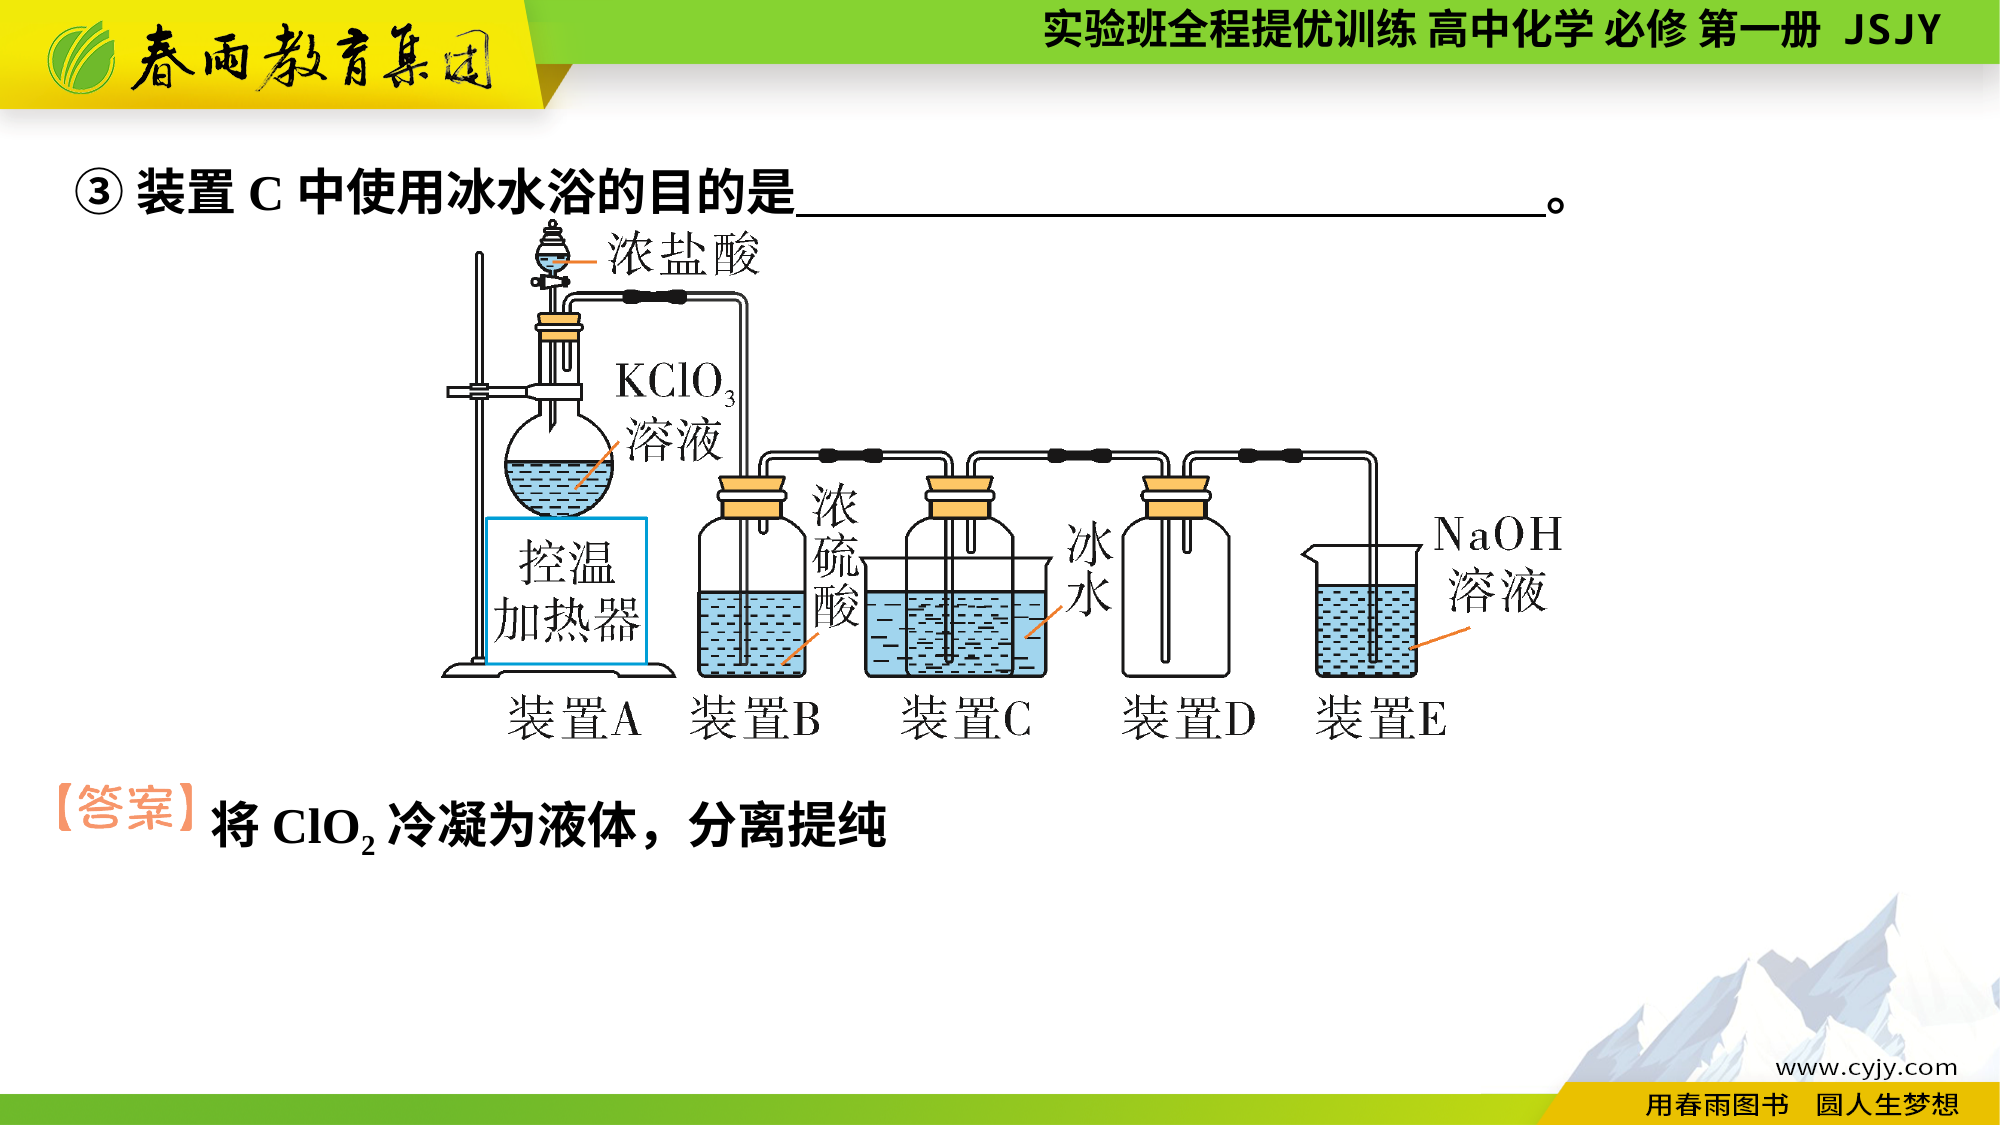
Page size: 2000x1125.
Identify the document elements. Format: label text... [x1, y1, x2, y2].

picture [0, 0, 2000, 1125]
text_box 将ClO2冷凝为液体，分离提纯 [59, 751, 1944, 869]
list ③装置C中使用冰水浴的目的是 。 [59, 122, 1944, 217]
